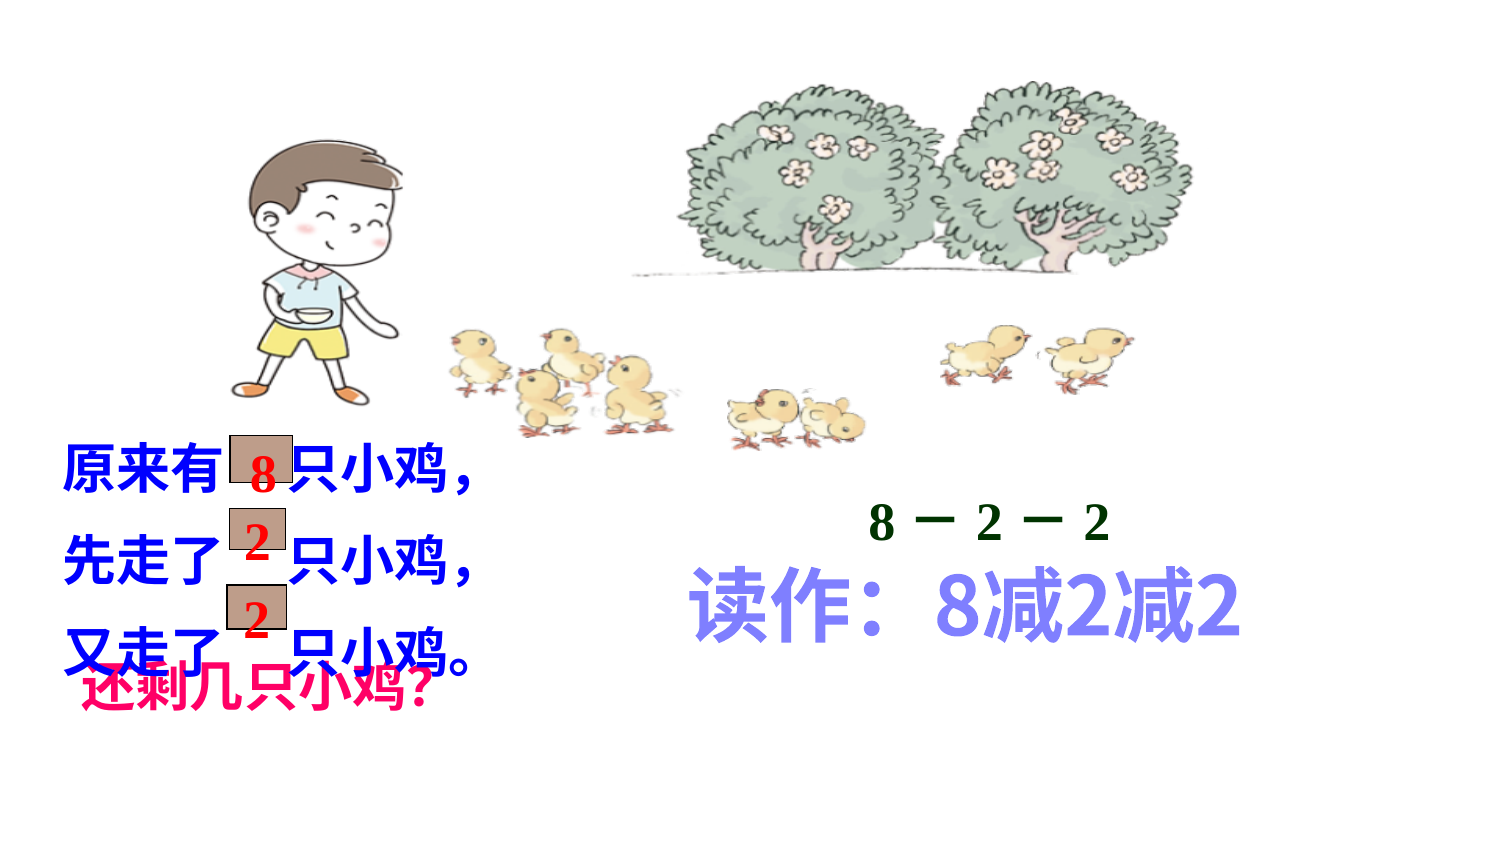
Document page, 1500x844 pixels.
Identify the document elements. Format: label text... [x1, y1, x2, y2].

text_box 还剩几只小鸡？ [66, 692, 658, 725]
text_box [230, 438, 235, 483]
text_box 2 [228, 498, 286, 576]
text_box 8 [235, 438, 293, 511]
text_box 2 [228, 576, 286, 657]
text_box 8－2－2 [853, 478, 1323, 559]
text_box 原来有 只小鸡， 先走了 只小鸡， 又走了 只小鸡。 [47, 427, 786, 692]
picture [115, 81, 1209, 451]
